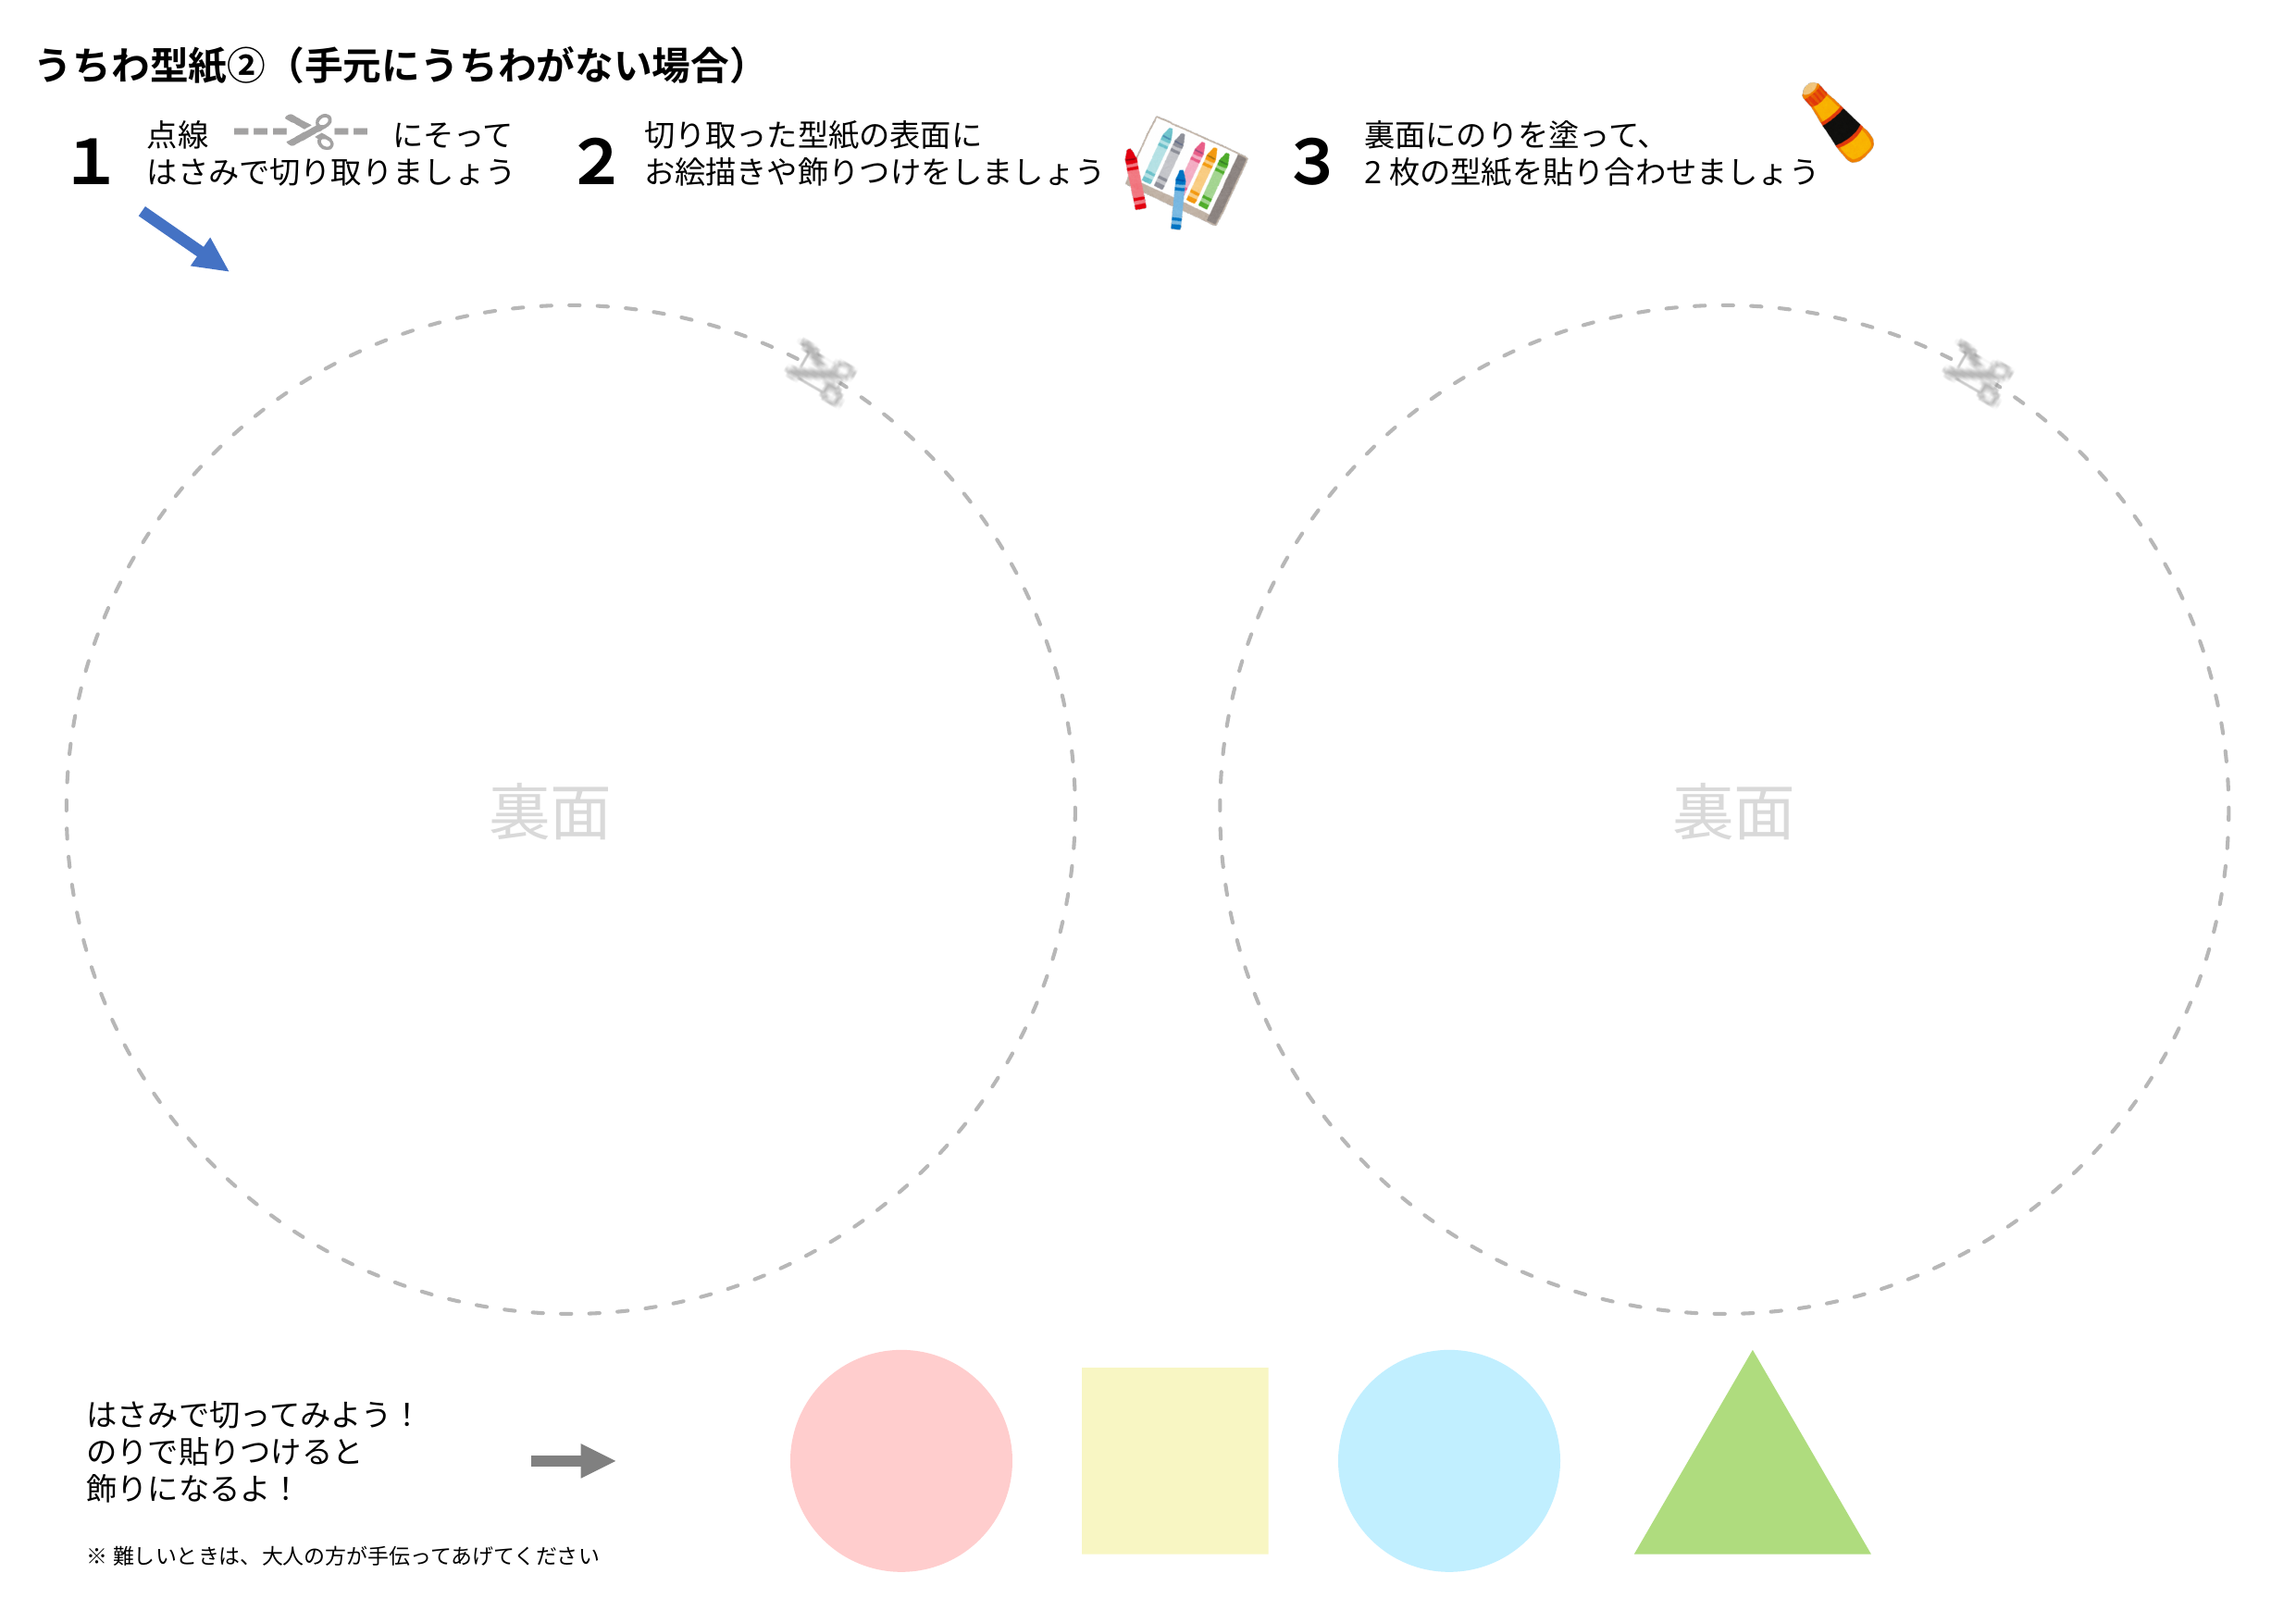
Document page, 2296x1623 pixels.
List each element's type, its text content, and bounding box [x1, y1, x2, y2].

picture [777, 336, 862, 410]
text_box [1336, 1348, 1562, 1573]
text_box 裏面 [1658, 766, 1810, 855]
text_box [1220, 304, 2229, 1314]
picture [234, 114, 367, 150]
picture [1107, 108, 1255, 245]
text_box うちわ型紙②（手元にうちわがない場合） [20, 34, 783, 95]
text_box 切り取った型紙の表面に お絵描きや飾りつけをしましょう [630, 108, 1125, 197]
text_box [66, 304, 1075, 1314]
text_box 裏面にのりを塗って、 2枚の型紙を貼り合わせましょう [1350, 108, 1871, 197]
picture [1783, 78, 1889, 169]
text_box [1081, 1367, 1270, 1555]
text_box [788, 1348, 1014, 1573]
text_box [142, 211, 230, 272]
text_box 裏面 [475, 766, 627, 855]
text_box １ [46, 116, 137, 204]
text_box ３ [1268, 116, 1359, 204]
text_box ２ [552, 116, 649, 204]
picture [1935, 337, 2018, 410]
text_box [1632, 1347, 1873, 1555]
text_box はさみで切ってみよう！ のりで貼りつけると 飾りになるよ！ ※難しいときは、大人の方が手伝ってあげてください [72, 1388, 646, 1576]
text_box 点線 にそって はさみで切り取りましょう [132, 108, 535, 197]
